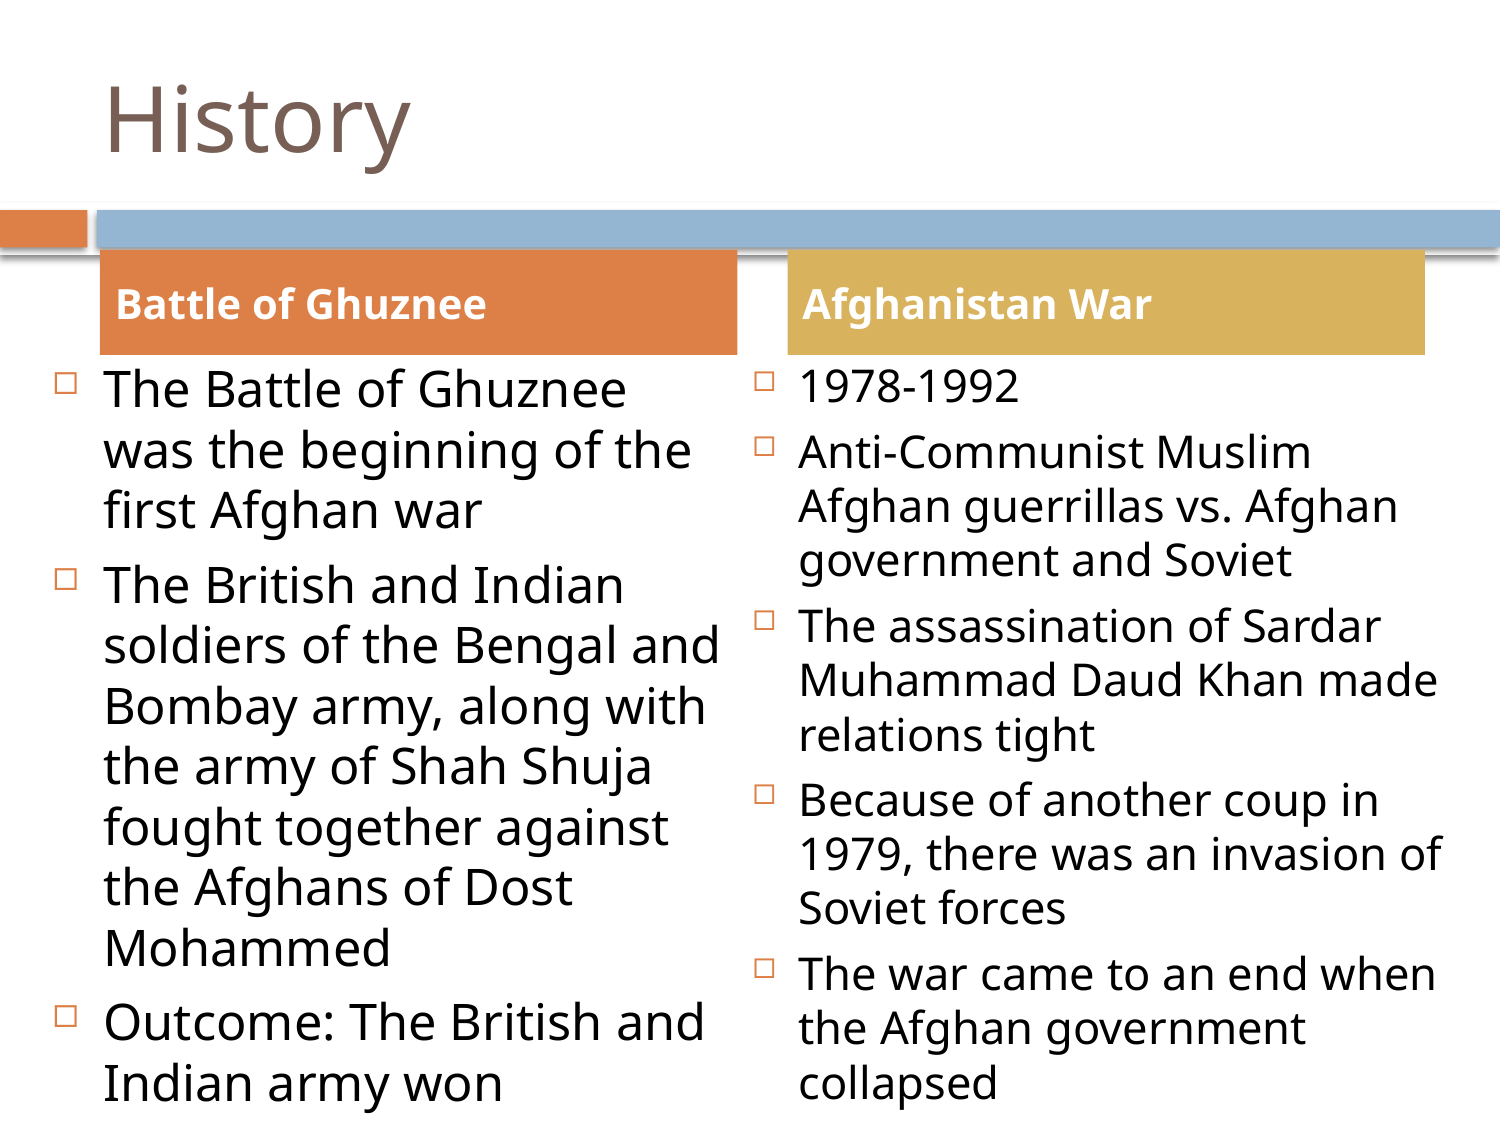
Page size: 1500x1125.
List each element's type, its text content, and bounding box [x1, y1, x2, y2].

title History [87, 44, 1425, 188]
list Afghanistan War [787, 249, 1425, 355]
list Battle of Ghuznee [99, 249, 738, 355]
list 1978-1992 Anti-Communist Muslim Afghan guerrillas vs. Afghan government and Soviet The assassination of Sardar Muhammad Daud Khan made relations tight Because of another coup in 1979, there was an invasion of Soviet forces The war came to an end when the Afghan government collapsed [737, 350, 1488, 1125]
list The Battle of Ghuznee was the beginning of the first Afghan war The British and Indian soldiers of the Bengal and Bombay army, along with the army of Shah Shuja fought together against the Afghans of Dost Mohammed Outcome: The British and Indian army won [37, 350, 737, 1125]
